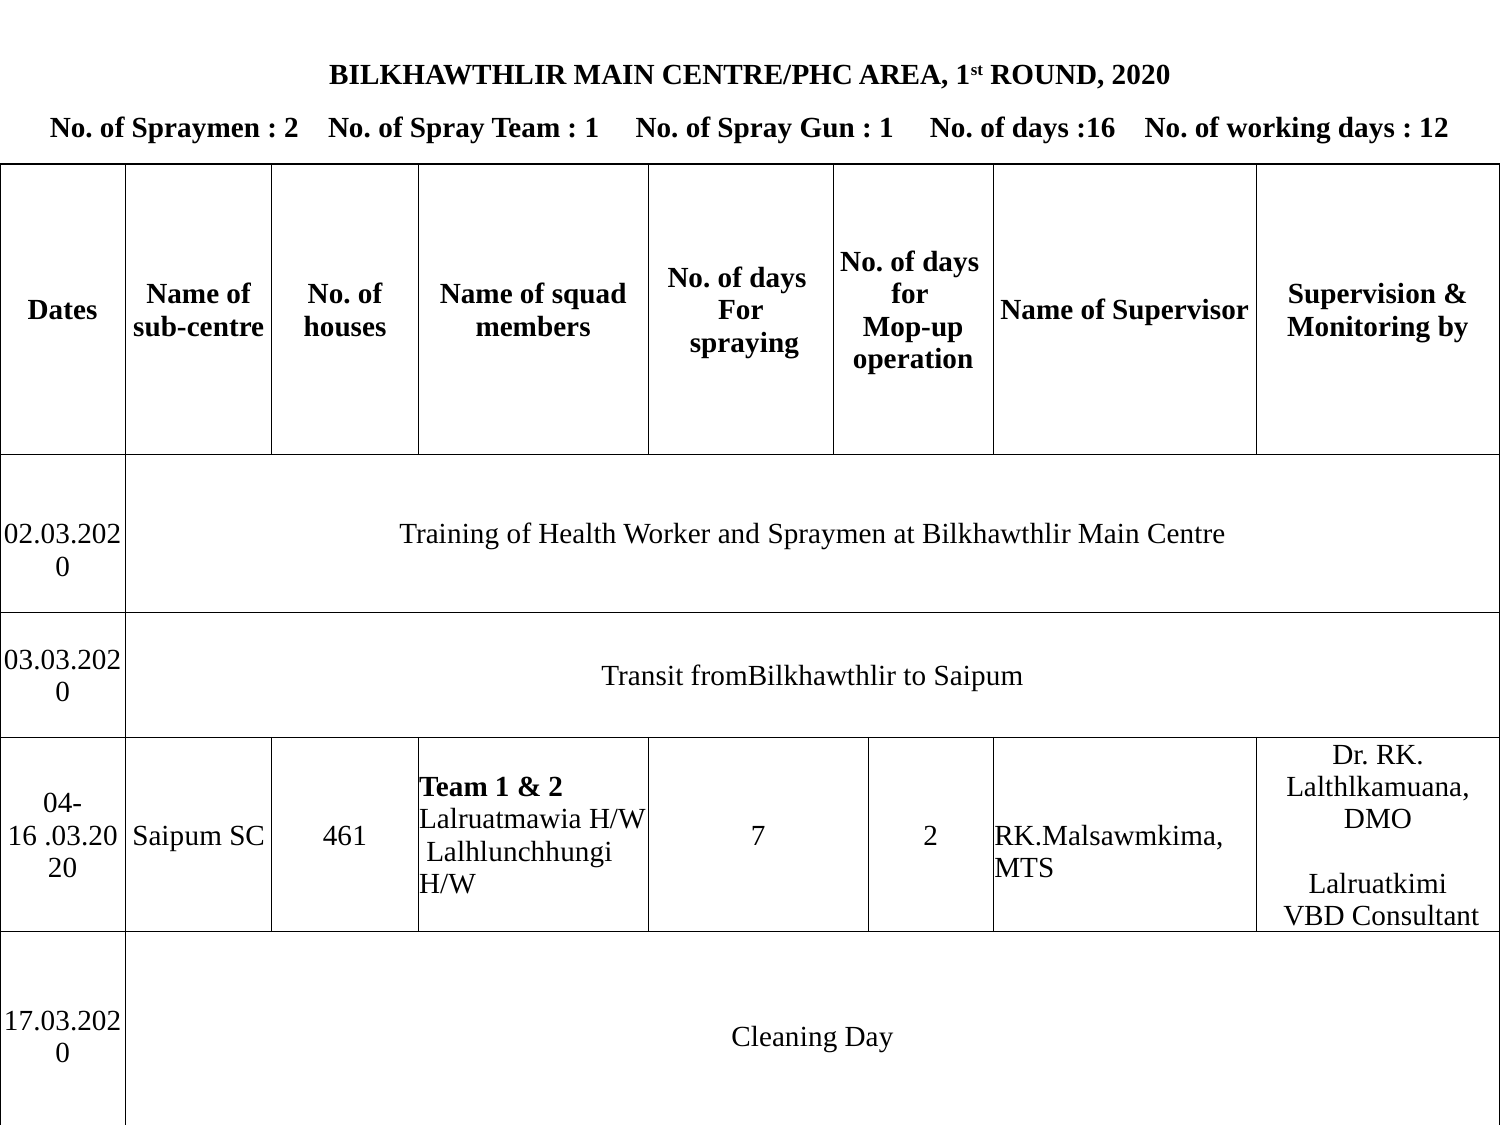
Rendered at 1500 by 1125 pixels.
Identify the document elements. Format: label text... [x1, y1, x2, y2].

table_cell No. of days For spraying [649, 165, 833, 454]
table_cell 17.03.2020 [1, 932, 125, 1125]
table_cell Name of squad members [419, 165, 648, 454]
table_cell 2 [869, 738, 993, 931]
table_cell 02.03.2020 [1, 455, 125, 612]
table_cell Training of Health Worker and Spraymen at Bilkhawthlir Main Centre [126, 455, 1499, 612]
table_cell Supervision & Monitoring by [1257, 165, 1499, 454]
table_cell Dr. RK. Lalthlkamuana, DMO Lalruatkimi VBD Consultant [1257, 738, 1499, 931]
table_cell Name of sub-centre [126, 165, 271, 454]
table_cell 461 [272, 738, 418, 931]
table_cell Transit fromBilkhawthlir to Saipum [126, 613, 1499, 737]
table_cell Saipum SC [126, 738, 271, 931]
table_cell 03.03.2020 [1, 613, 125, 737]
table_cell No. of houses [272, 165, 418, 454]
table_header BILKHAWTHLIR MAIN CENTRE/PHC AREA, 1st ROUND, 2020 [0, 0, 1500, 91]
table_cell No. of Spraymen : 2 No. of Spray Team : 1 No. of Spray Gun : 1 No. of days :16 No. of working days : 12 [0, 91, 1500, 163]
table_cell Team 1 & 2 Lalruatmawia H/W Lalhlunchhungi H/W [419, 738, 648, 931]
table_cell Name of Supervisor [994, 165, 1256, 454]
table_cell 04- 16 .03.2020 [1, 738, 125, 931]
table_cell RK.Malsawmkima, MTS [994, 738, 1256, 931]
table_cell Dates [1, 165, 125, 454]
table_cell No. of days for Mop-up operation [834, 165, 993, 454]
table_cell 7 [649, 738, 868, 931]
table_cell Cleaning Day [126, 932, 1499, 1125]
